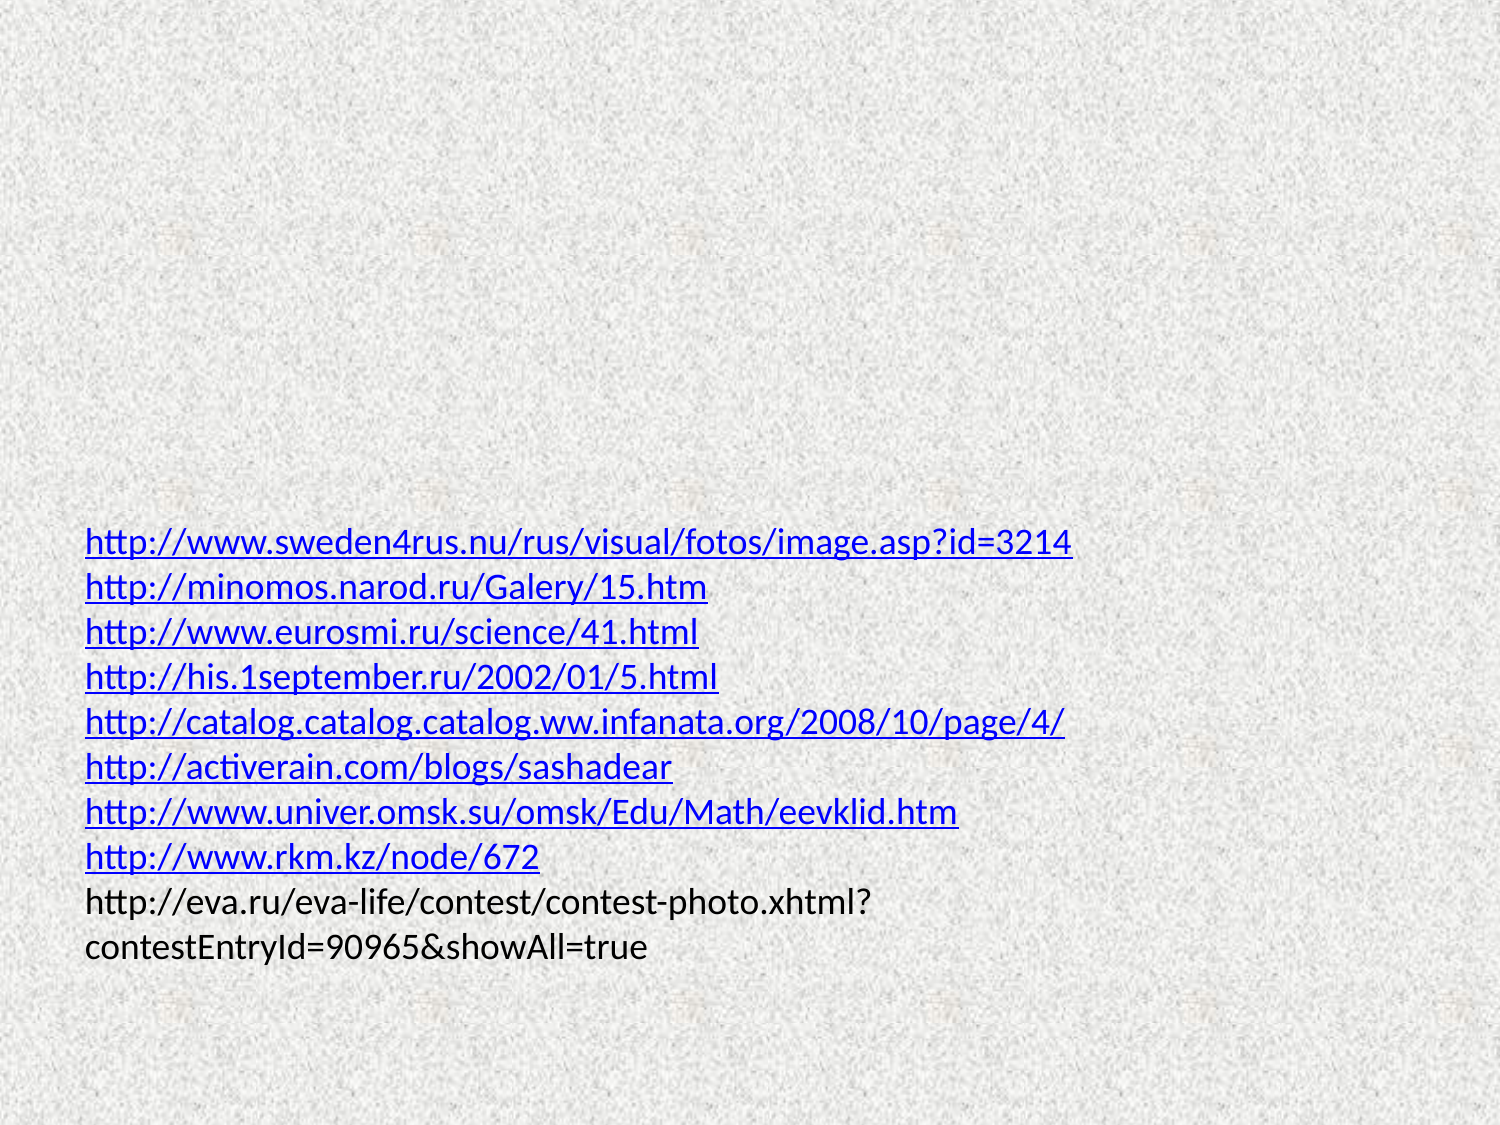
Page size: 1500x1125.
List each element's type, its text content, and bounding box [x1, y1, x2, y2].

text_box http://www.sweden4rus.nu/rus/visual/fotos/image.asp?id=3214 http://minomos.narod.ru/Galery/15.htm http://www.eurosmi.ru/science/41.html http://his.1september.ru/2002/01/5.html http://catalog.catalog.catalog.ww.infanata.org/2008/10/page/4/ http://activerain.com/blogs/sashadear http://www.univer.omsk.su/omsk/Edu/Math/eevklid.htm http://www.rkm.kz/node/672 http://eva.ru/eva-life/contest/contest-photo.xhtml?contestEntryId=90965&showAll=true [70, 509, 1407, 1125]
picture [0, 0, 1500, 1125]
